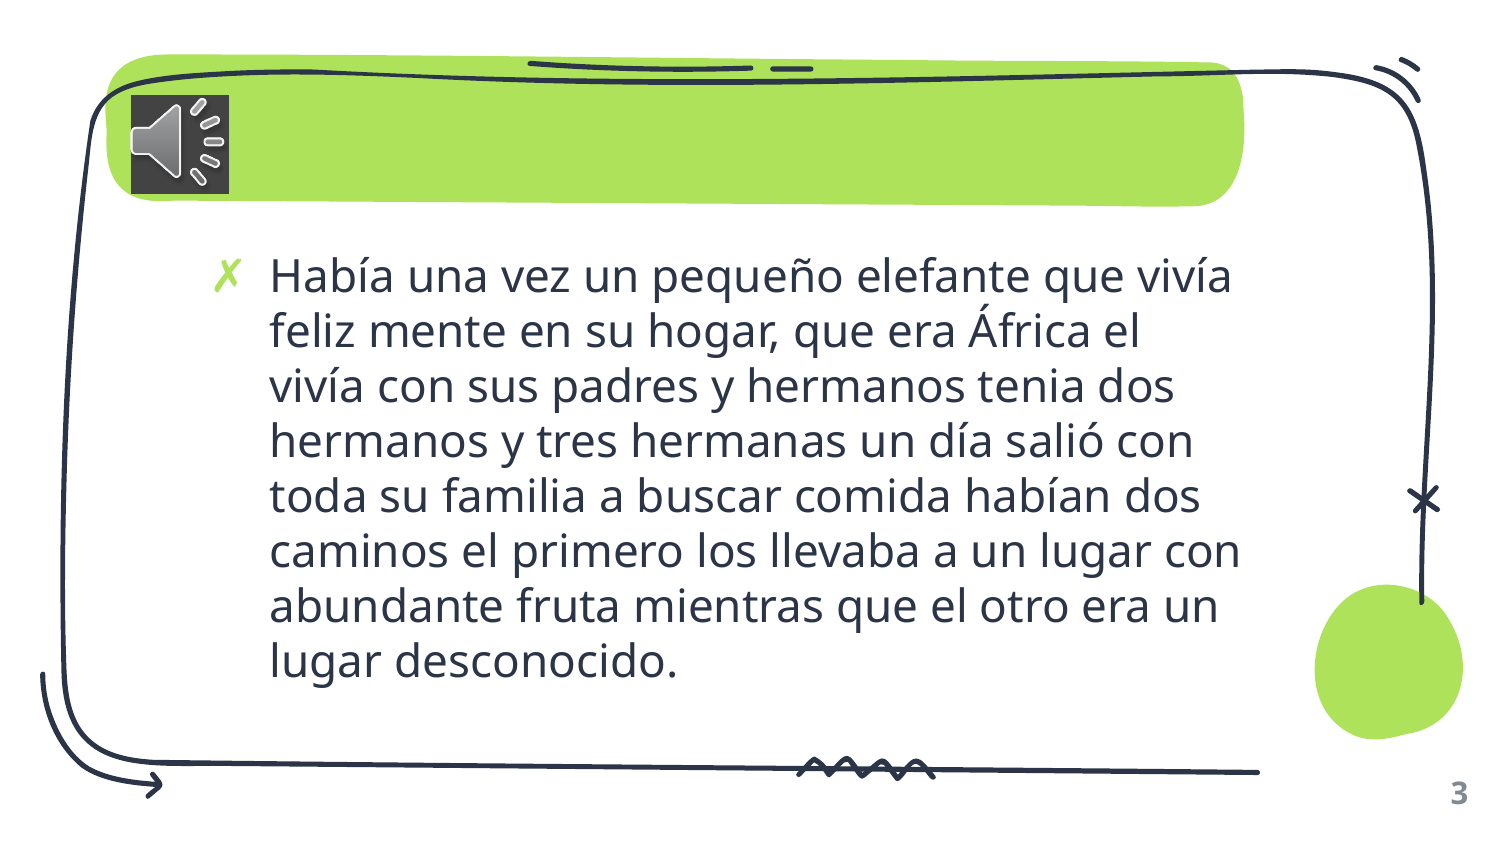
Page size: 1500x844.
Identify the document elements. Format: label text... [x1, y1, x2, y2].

slide_number 3 [1378, 769, 1469, 820]
picture [129, 94, 231, 195]
list Había una vez un pequeño elefante que vivía feliz mente en su hogar, que era África el vivía con sus padres y hermanos tenia dos hermanos y tres hermanas un día salió con toda su familia a buscar comida habían dos caminos el primero los llevaba a un lugar con abundante fruta mientras que el otro era un lugar desconocido. [194, 247, 1250, 713]
